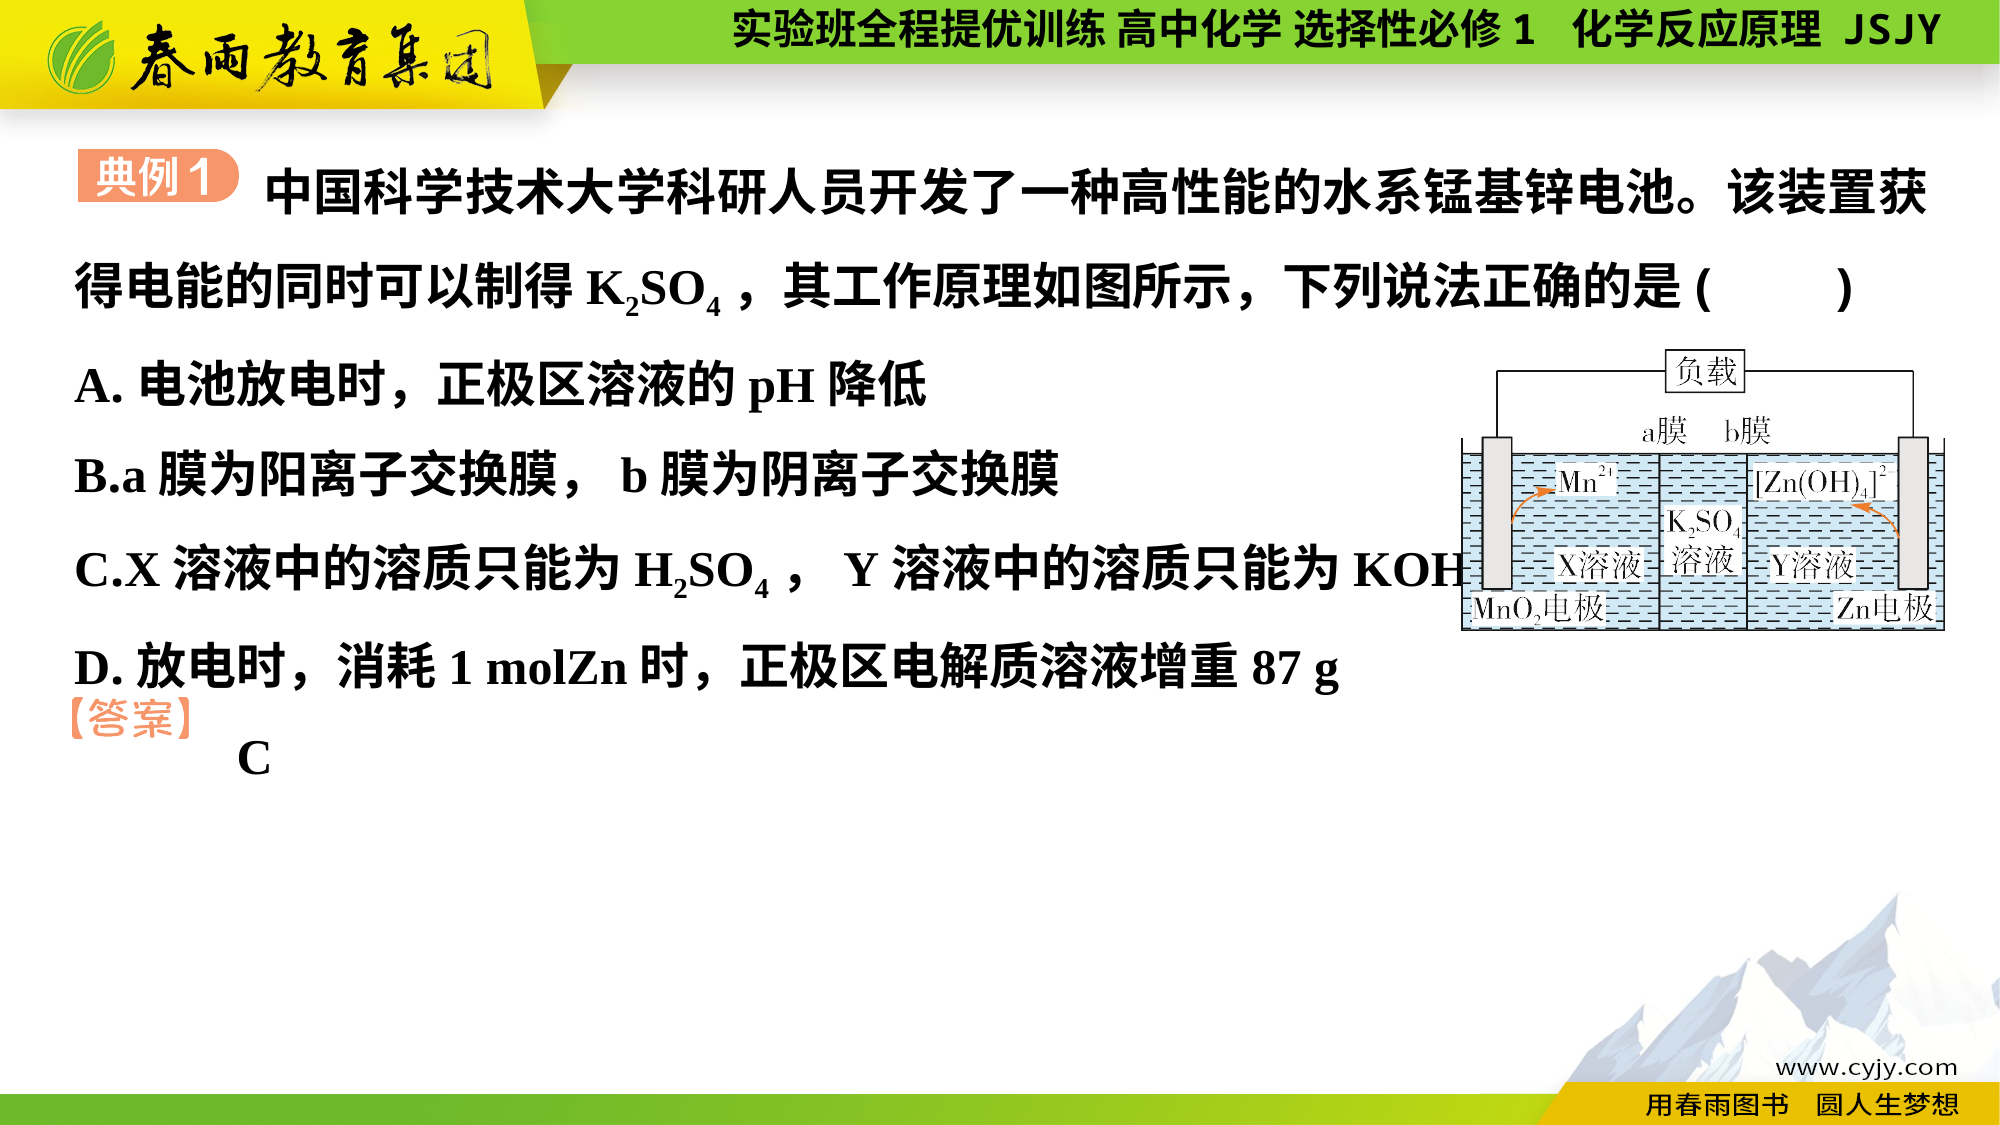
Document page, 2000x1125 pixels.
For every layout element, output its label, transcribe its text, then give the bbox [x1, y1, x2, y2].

picture [0, 0, 2000, 1125]
list 中国科学技术大学科研人员开发了一种高性能的水系锰基锌电池。该装置获得电能的同时可以制得K2SO4，其工作原理如图所示，下列说法正确的是( ) A.电池放电时，正极区溶液的pH降低 B.a膜为阳离子交换膜，b膜为阴离子交换膜 C.X溶液中的溶质只能为H2SO4，Y溶液中的溶质只能为KOH D.放电时，消耗1 molZn时，正极区电解质溶液增重87 g C [59, 122, 1944, 774]
